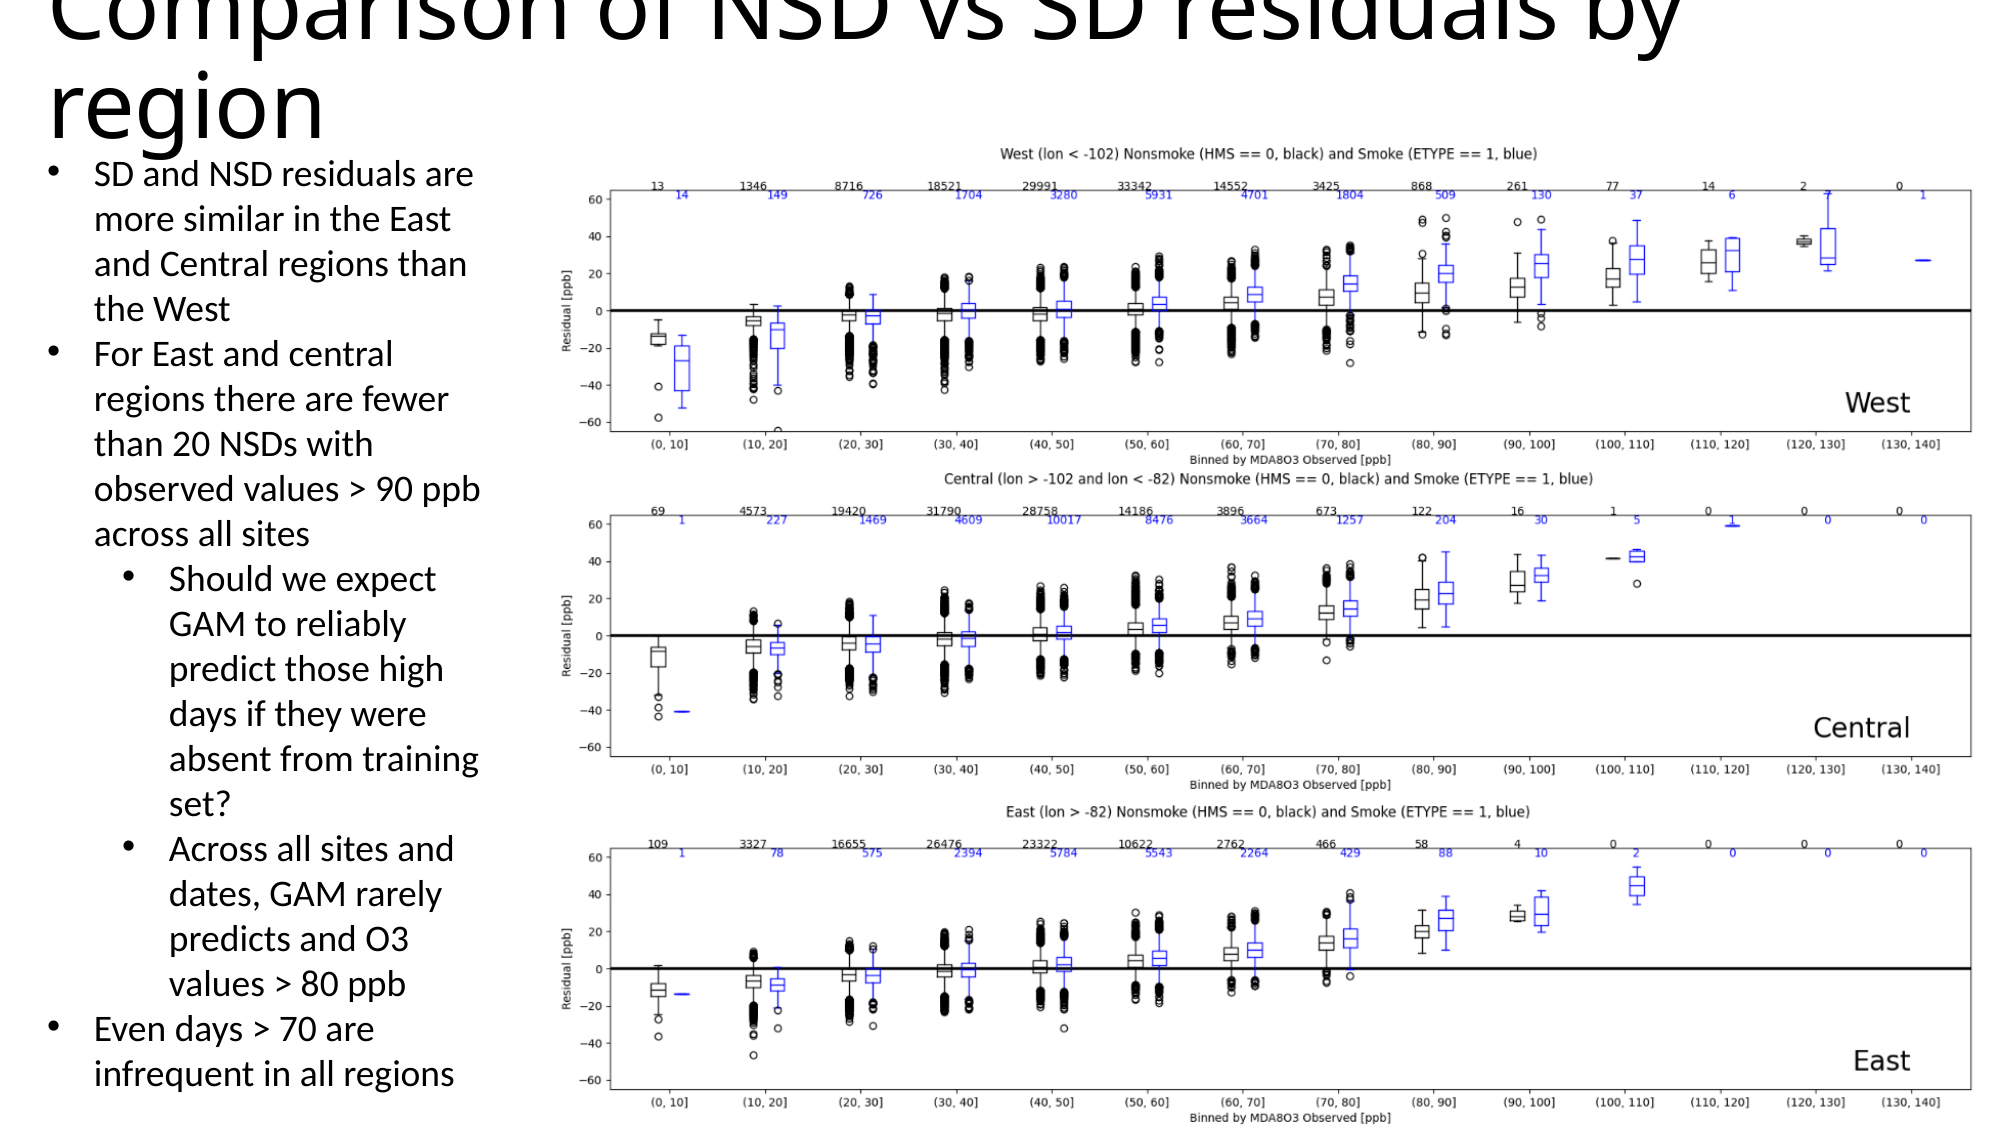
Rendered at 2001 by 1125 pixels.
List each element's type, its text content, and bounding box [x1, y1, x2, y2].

title Comparison of NSD vs SD residuals by region [32, 0, 1849, 120]
picture [537, 799, 2000, 1125]
picture [537, 466, 2000, 792]
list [537, 141, 2000, 466]
text_box SD and NSD residuals are more similar in the East and Central regions than the West For East and central regions there are fewer than 20 NSDs with observed values > 90 ppb across all sites Should we expect GAM to reliably predict those high days if they were absent from training set? Across all sites and dates, GAM rarely predicts and O3 values > 80 ppb Even days > 70 are infrequent in all regions [32, 141, 525, 1125]
